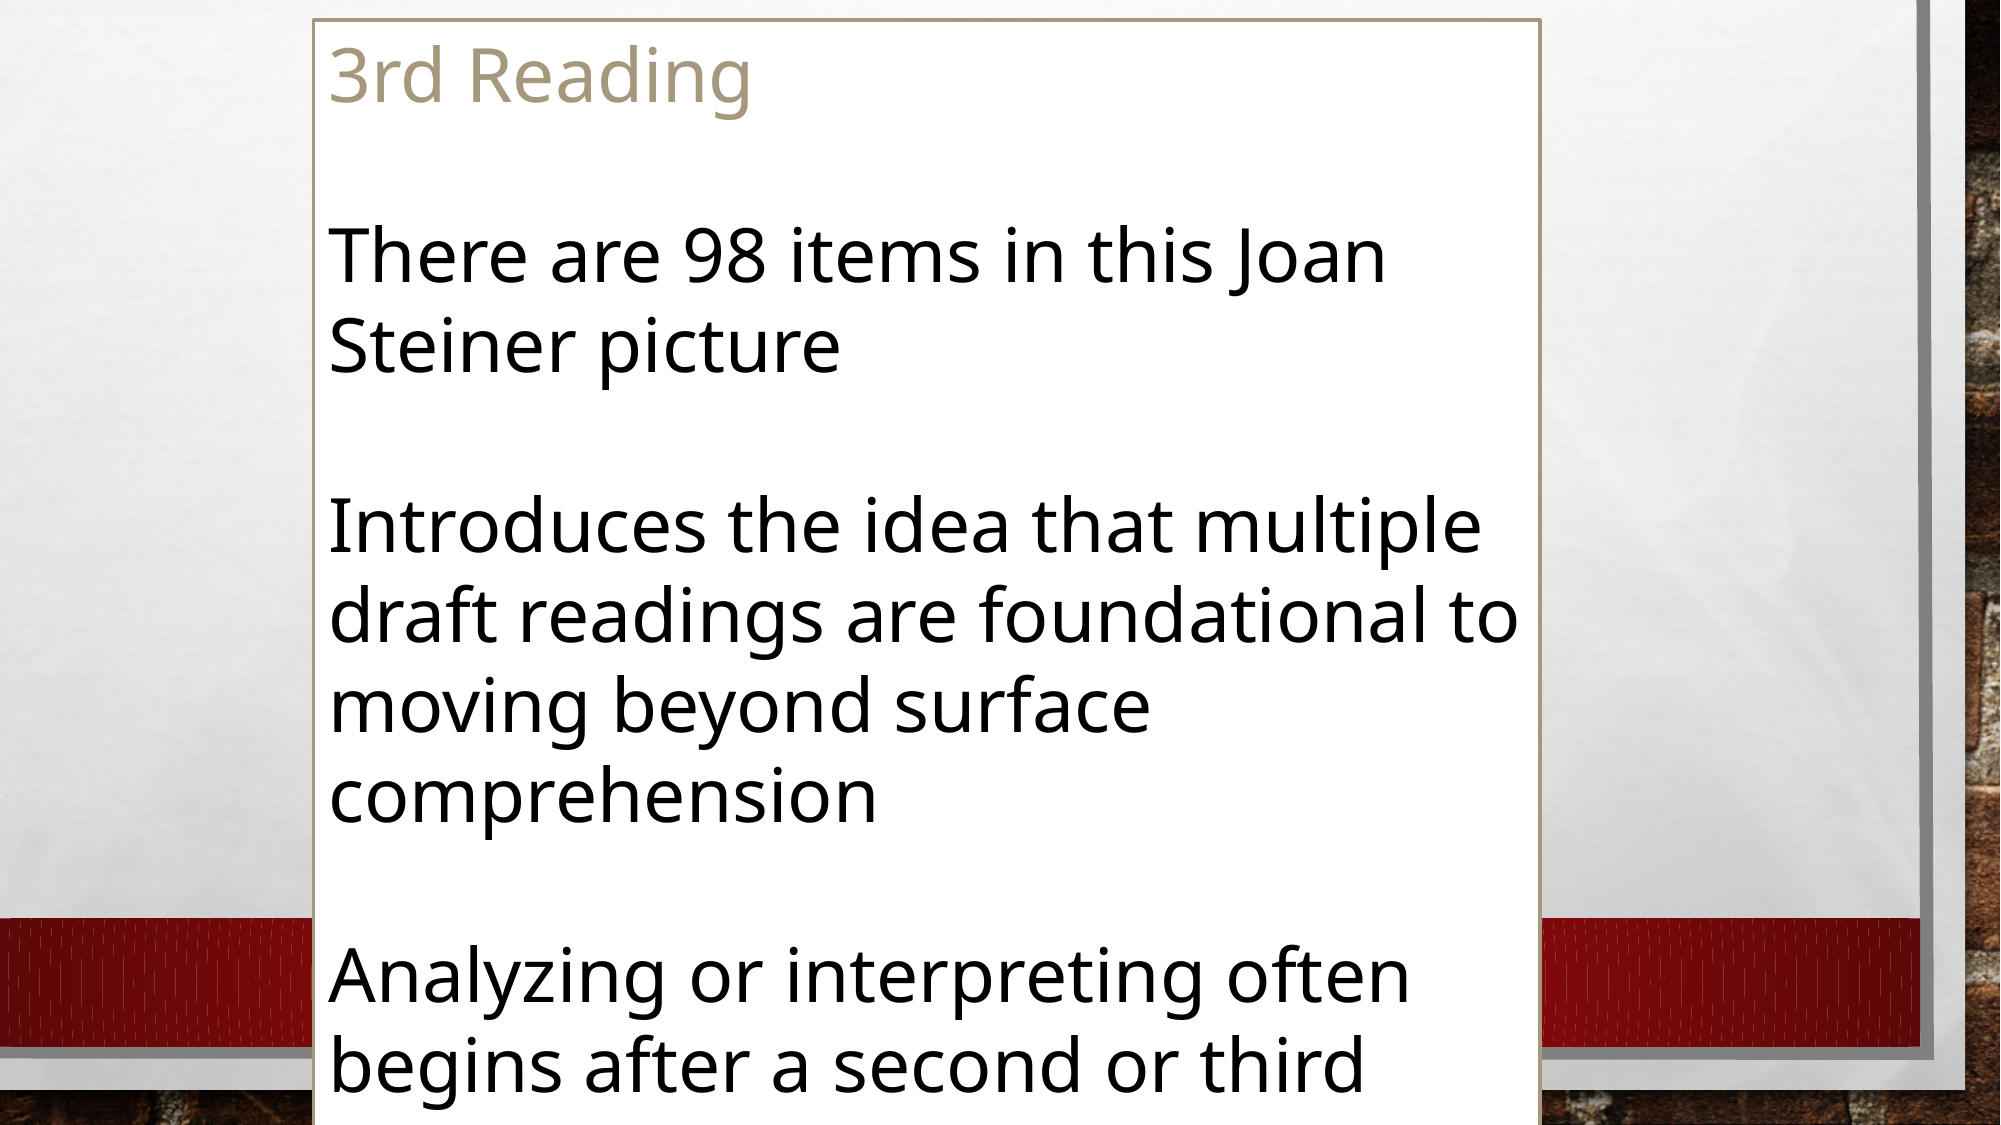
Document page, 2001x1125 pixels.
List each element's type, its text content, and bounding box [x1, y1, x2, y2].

picture [1542, 0, 2000, 1125]
text_box 3rd Reading There are 98 items in this Joan Steiner picture Introduces the idea that multiple draft readings are foundational to moving beyond surface comprehension Analyzing or interpreting often begins after a second or third look [312, 18, 1542, 1125]
picture [0, 1090, 312, 1125]
